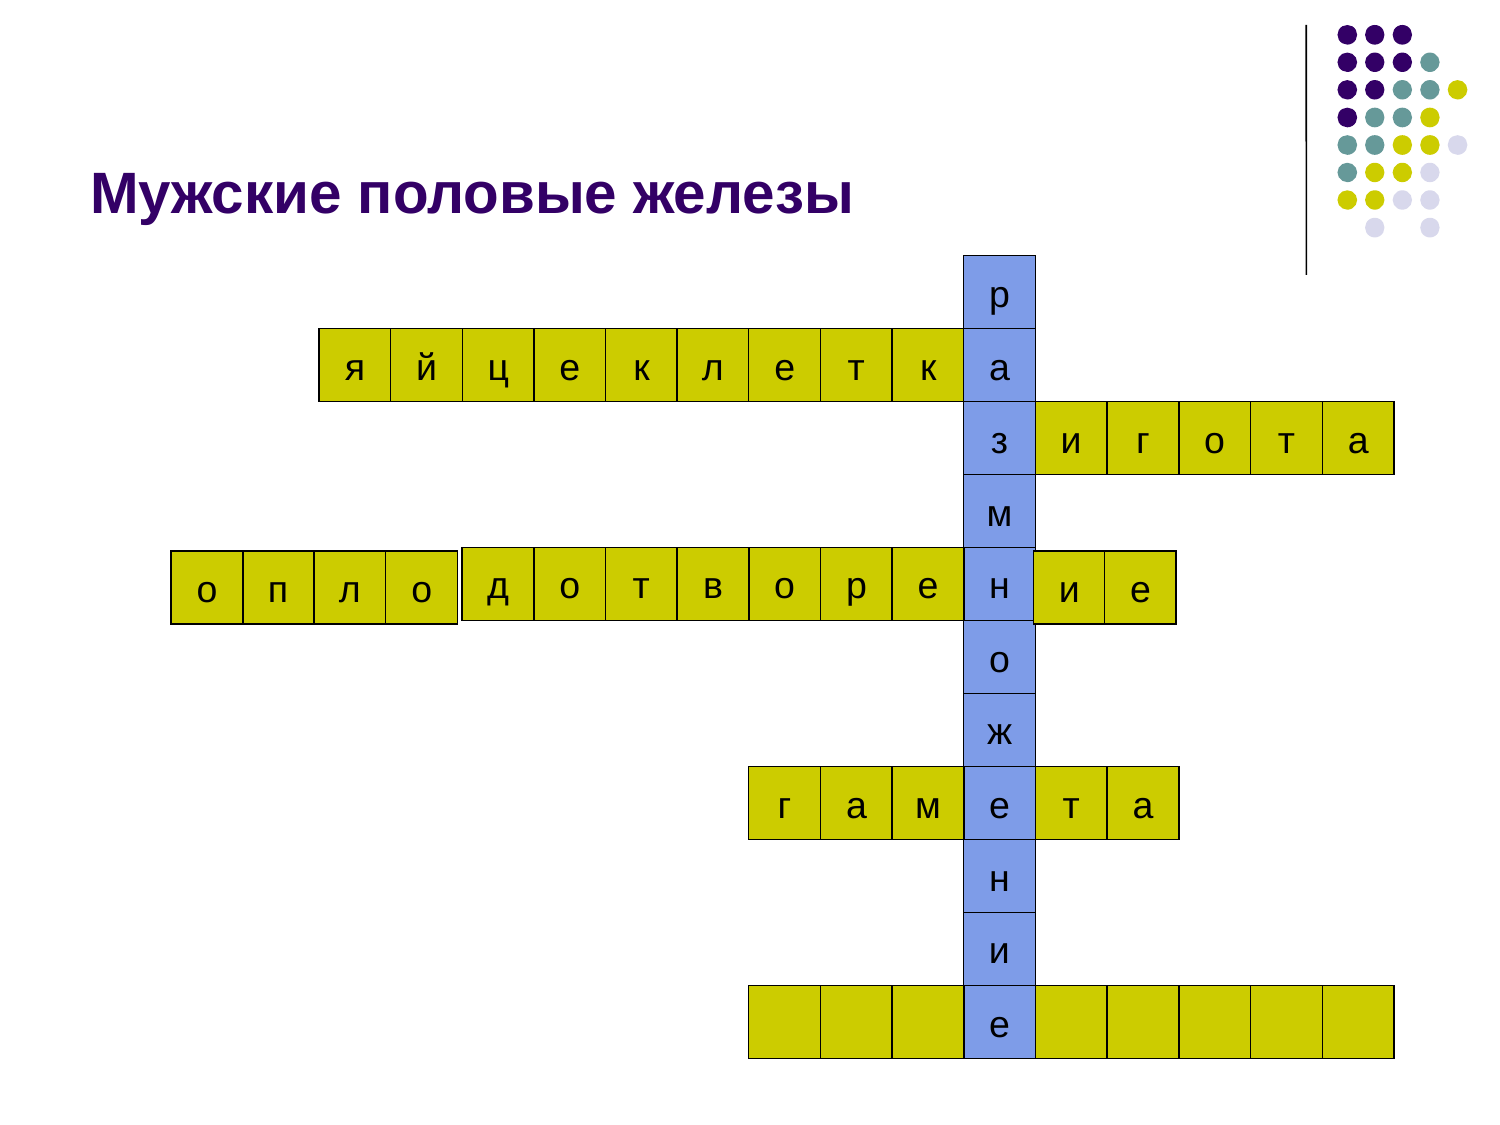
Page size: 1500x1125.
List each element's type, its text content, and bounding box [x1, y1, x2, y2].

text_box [1035, 985, 1251, 1059]
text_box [1035, 401, 1251, 475]
text_box т [1041, 766, 1107, 840]
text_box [748, 985, 965, 1059]
text_box д [462, 547, 531, 621]
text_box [533, 547, 750, 621]
text_box к [605, 328, 677, 402]
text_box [963, 401, 1036, 546]
text_box а [1322, 401, 1394, 475]
text_box и [963, 913, 1036, 985]
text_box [748, 766, 965, 840]
text_box [1322, 985, 1394, 1059]
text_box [963, 547, 1036, 692]
text_box [1252, 985, 1322, 1059]
text_box е [1104, 550, 1177, 624]
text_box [241, 550, 458, 625]
text_box н [963, 848, 1036, 913]
text_box л [677, 328, 748, 402]
text_box е [748, 328, 820, 402]
text_box к [892, 328, 958, 402]
text_box а [1107, 766, 1179, 840]
title Мужские половые железы [74, 19, 1313, 233]
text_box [963, 693, 1036, 840]
text_box е [535, 328, 605, 402]
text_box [751, 547, 965, 621]
text_box и [1041, 550, 1104, 624]
text_box о [171, 550, 240, 624]
text_box т [1252, 401, 1322, 475]
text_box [318, 328, 535, 402]
text_box е [965, 985, 1033, 1059]
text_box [963, 255, 1036, 400]
text_box т [820, 328, 892, 402]
